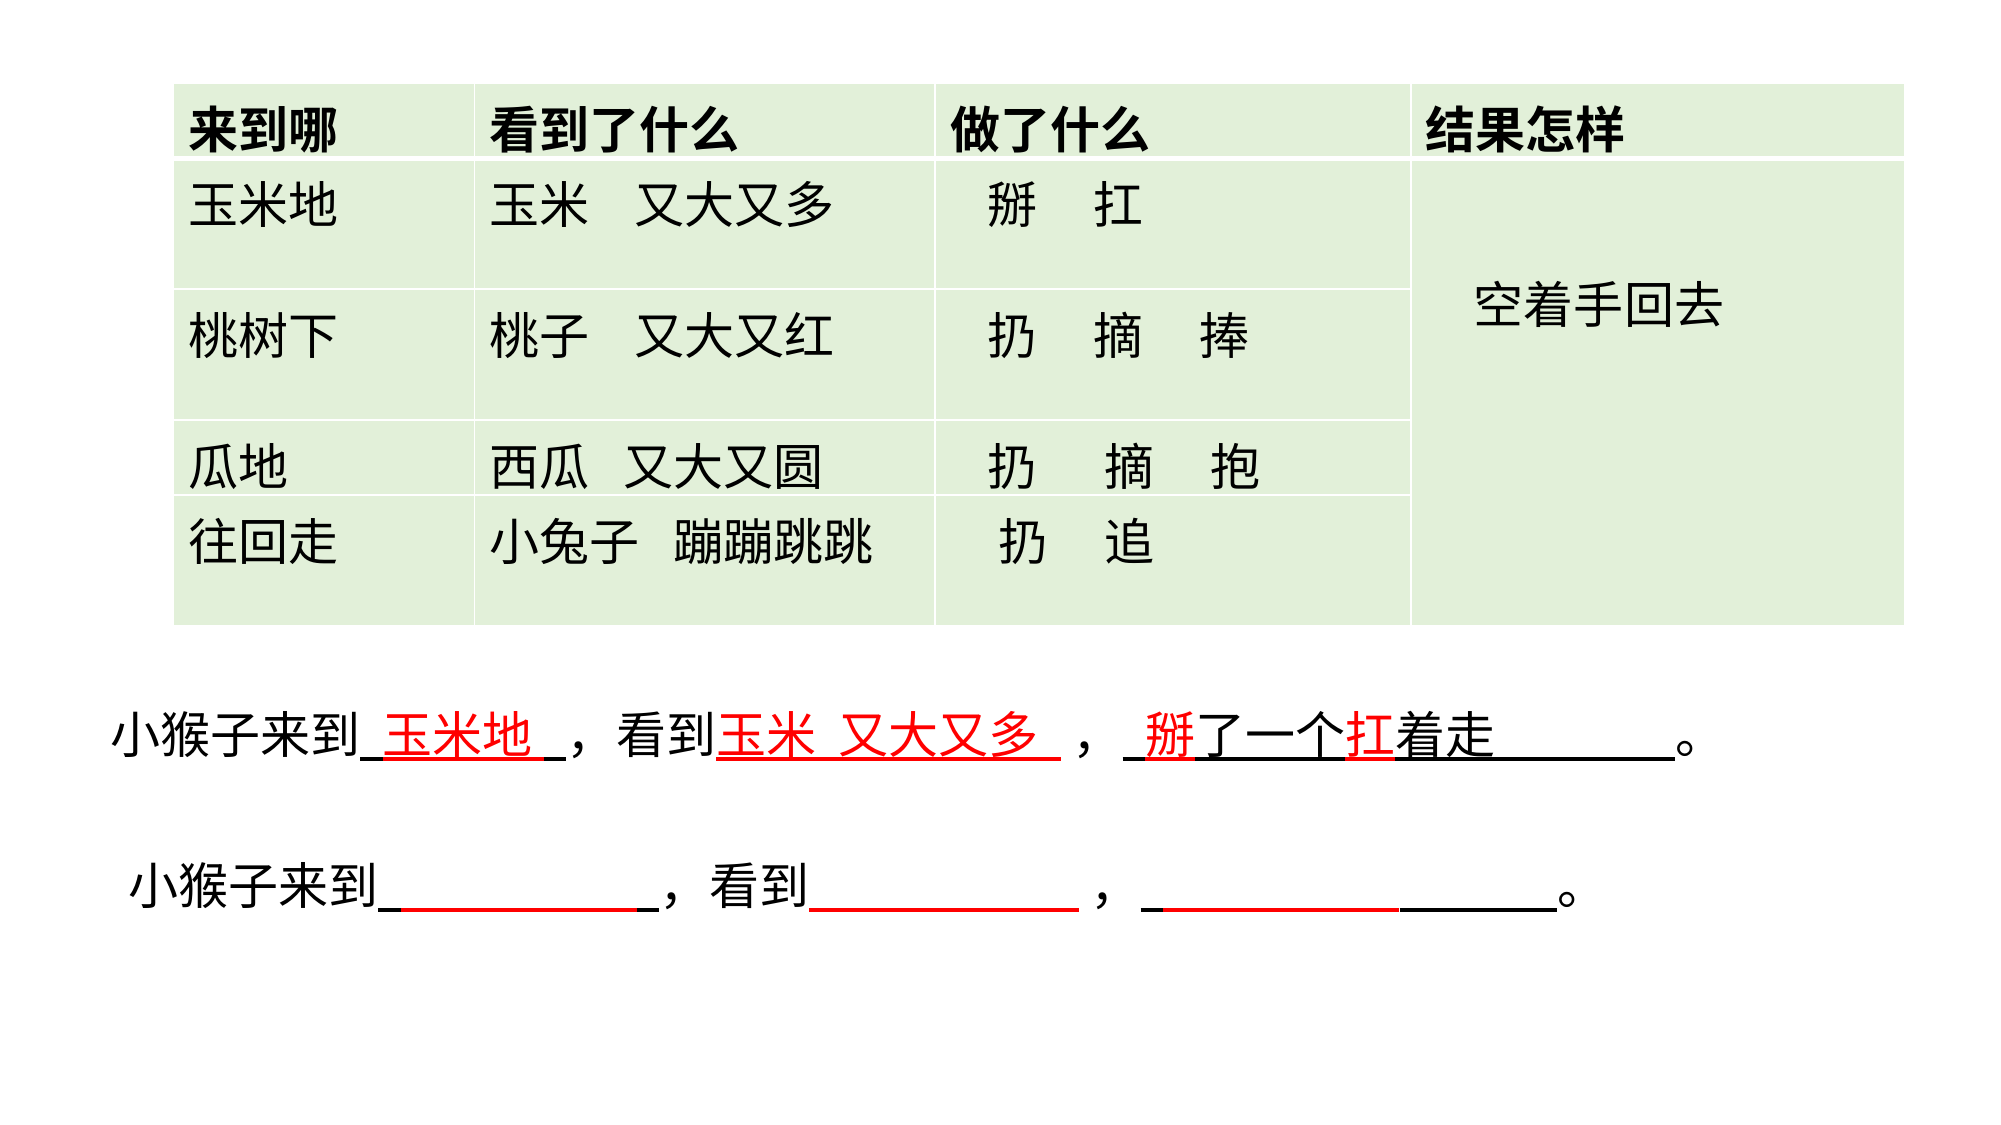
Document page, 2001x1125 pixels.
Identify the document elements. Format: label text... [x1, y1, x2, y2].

table_cell 桃子 又大又红 [475, 290, 934, 419]
table_cell 空着手回去 [1412, 161, 1904, 625]
table_header 来到哪 [174, 84, 474, 156]
table_cell 扔 追 [936, 496, 1410, 625]
text_box 小猴子来到 玉米地 ，看到玉米 又大又多 ， 掰了一个扛着走 。 [95, 677, 1905, 771]
text_box 小猴子来到 ，看到 ， 。 [113, 829, 1923, 922]
table_cell 瓜地 [174, 421, 474, 494]
table_header 看到了什么 [475, 84, 934, 156]
table_cell 西瓜 又大又圆 [475, 421, 934, 494]
table_cell 玉米 又大又多 [475, 161, 934, 288]
table_cell 桃树下 [174, 290, 474, 419]
table_cell 扔 摘 抱 [936, 421, 1410, 494]
table_cell 掰 扛 [936, 161, 1410, 288]
table_cell 玉米地 [174, 161, 474, 288]
table_cell 扔 摘 捧 [936, 290, 1410, 419]
table_header 做了什么 [936, 84, 1410, 156]
table_header 结果怎样 [1412, 84, 1904, 156]
table_cell 往回走 [174, 496, 474, 625]
table_cell 小兔子 蹦蹦跳跳 [475, 496, 934, 625]
